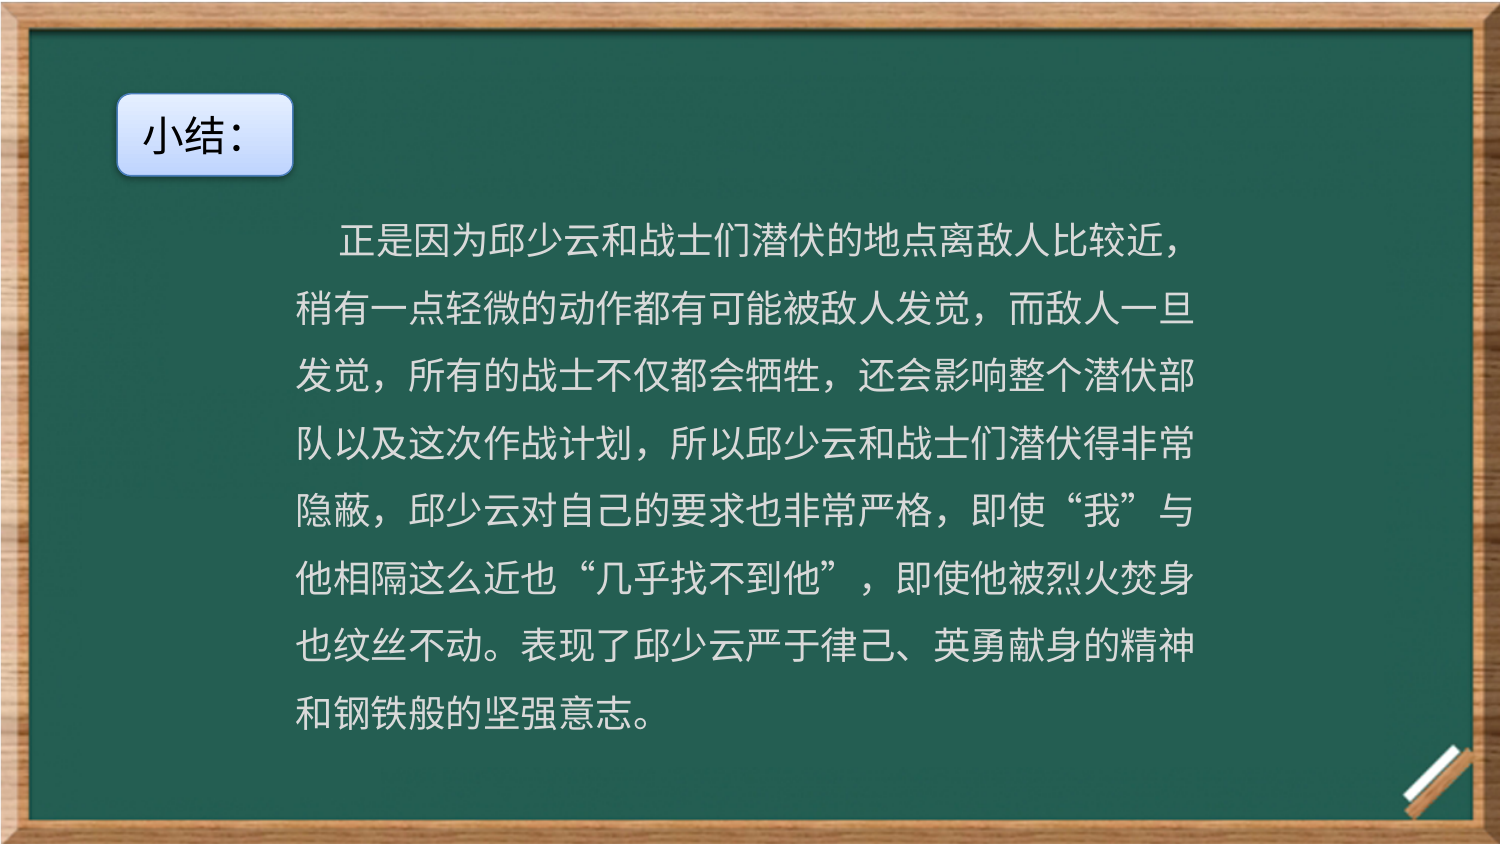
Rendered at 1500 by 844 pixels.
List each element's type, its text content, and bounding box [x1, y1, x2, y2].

text_box 小结： [116, 92, 294, 177]
picture [0, 0, 1500, 844]
text_box 正是因为邱少云和战士们潜伏的地点离敌人比较近，稍有一点轻微的动作都有可能被敌人发觉，而敌人一旦发觉，所有的战士不仅都会牺牲，还会影响整个潜伏部队以及这次作战计划，所以邱少云和战士们潜伏得非常隐蔽，邱少云对自己的要求也非常严格，即使“我”与他相隔这么近也“几乎找不到他”，即使他被烈火焚身也纹丝不动。表现了邱少云严于律己、英勇献身的精神和钢铁般的坚强意志。 [281, 187, 1231, 743]
